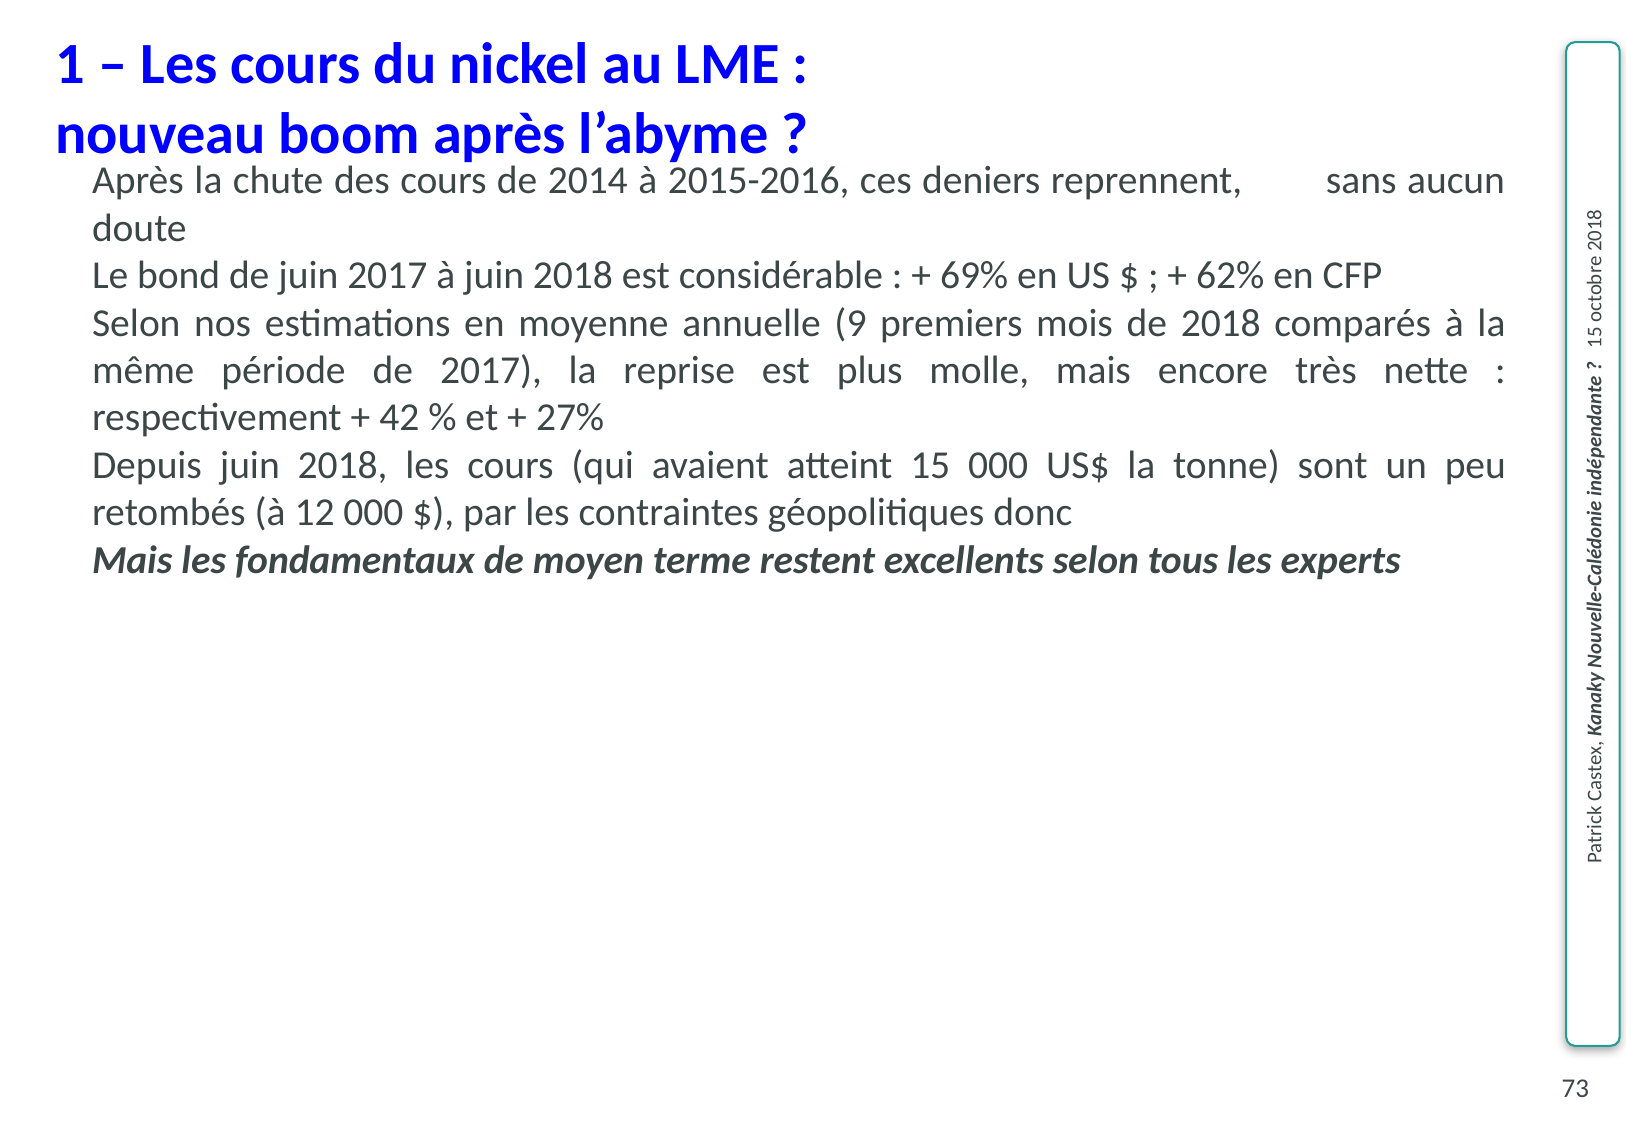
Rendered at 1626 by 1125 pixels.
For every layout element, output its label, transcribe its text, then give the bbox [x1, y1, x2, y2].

title 1 – Les cours du nickel au LME : nouveau boom après l’abyme ? [40, 18, 1603, 184]
list Après la chute des cours de 2014 à 2015-2016, ces deniers reprennent, sans aucun doute Le bond de juin 2017 à juin 2018 est considérable : + 69% en US $ ; + 62% en CFP Selon nos estimations en moyenne annuelle (9 premiers mois de 2018 comparés à la même période de 2017), la reprise est plus molle, mais encore très nette : respectivement + 42 % et + 27% Depuis juin 2018, les cours (qui avaient atteint 15 000 US$ la tonne) sont un peu retombés (à 12 000 $), par les contraintes géopolitiques donc Mais les fondamentaux de moyen terme restent excellents selon tous les experts [77, 99, 1523, 1077]
